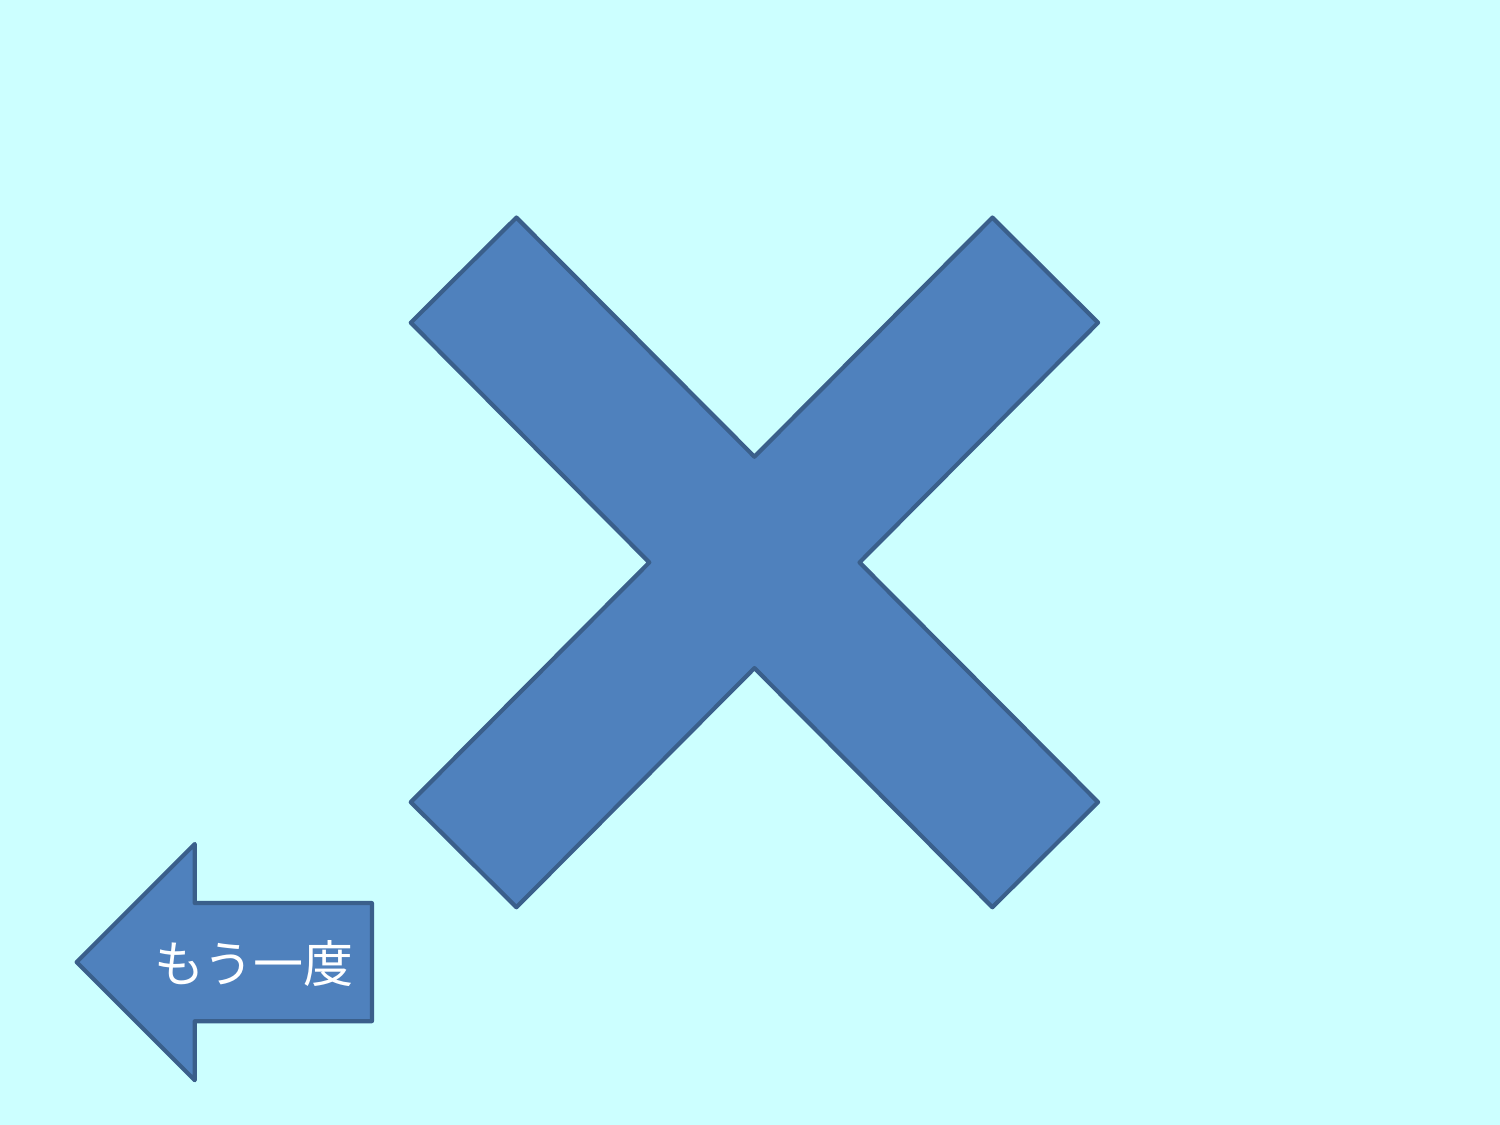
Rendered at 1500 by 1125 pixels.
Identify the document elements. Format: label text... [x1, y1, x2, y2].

text_box もう一度 [74, 842, 375, 1083]
text_box [408, 215, 1101, 910]
